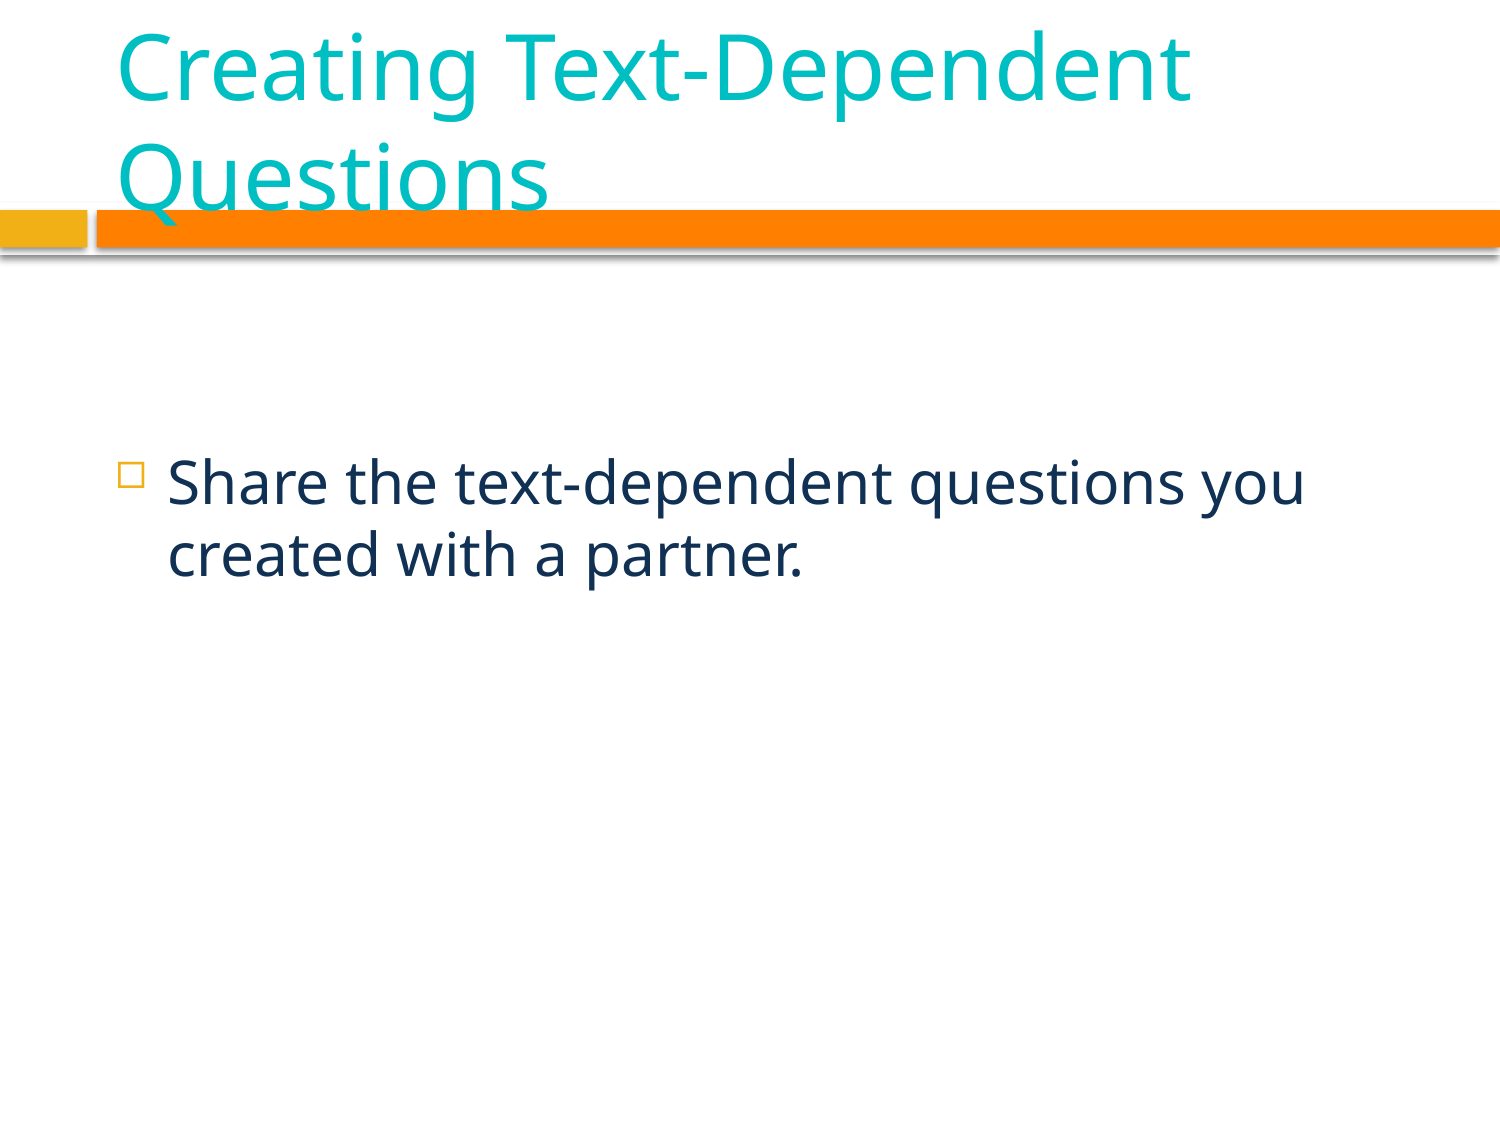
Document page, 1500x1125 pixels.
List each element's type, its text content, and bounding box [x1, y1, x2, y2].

list Share the text-dependent questions you created with a partner. [100, 262, 1438, 1000]
title Creating Text-Dependent Questions [100, 37, 1438, 200]
